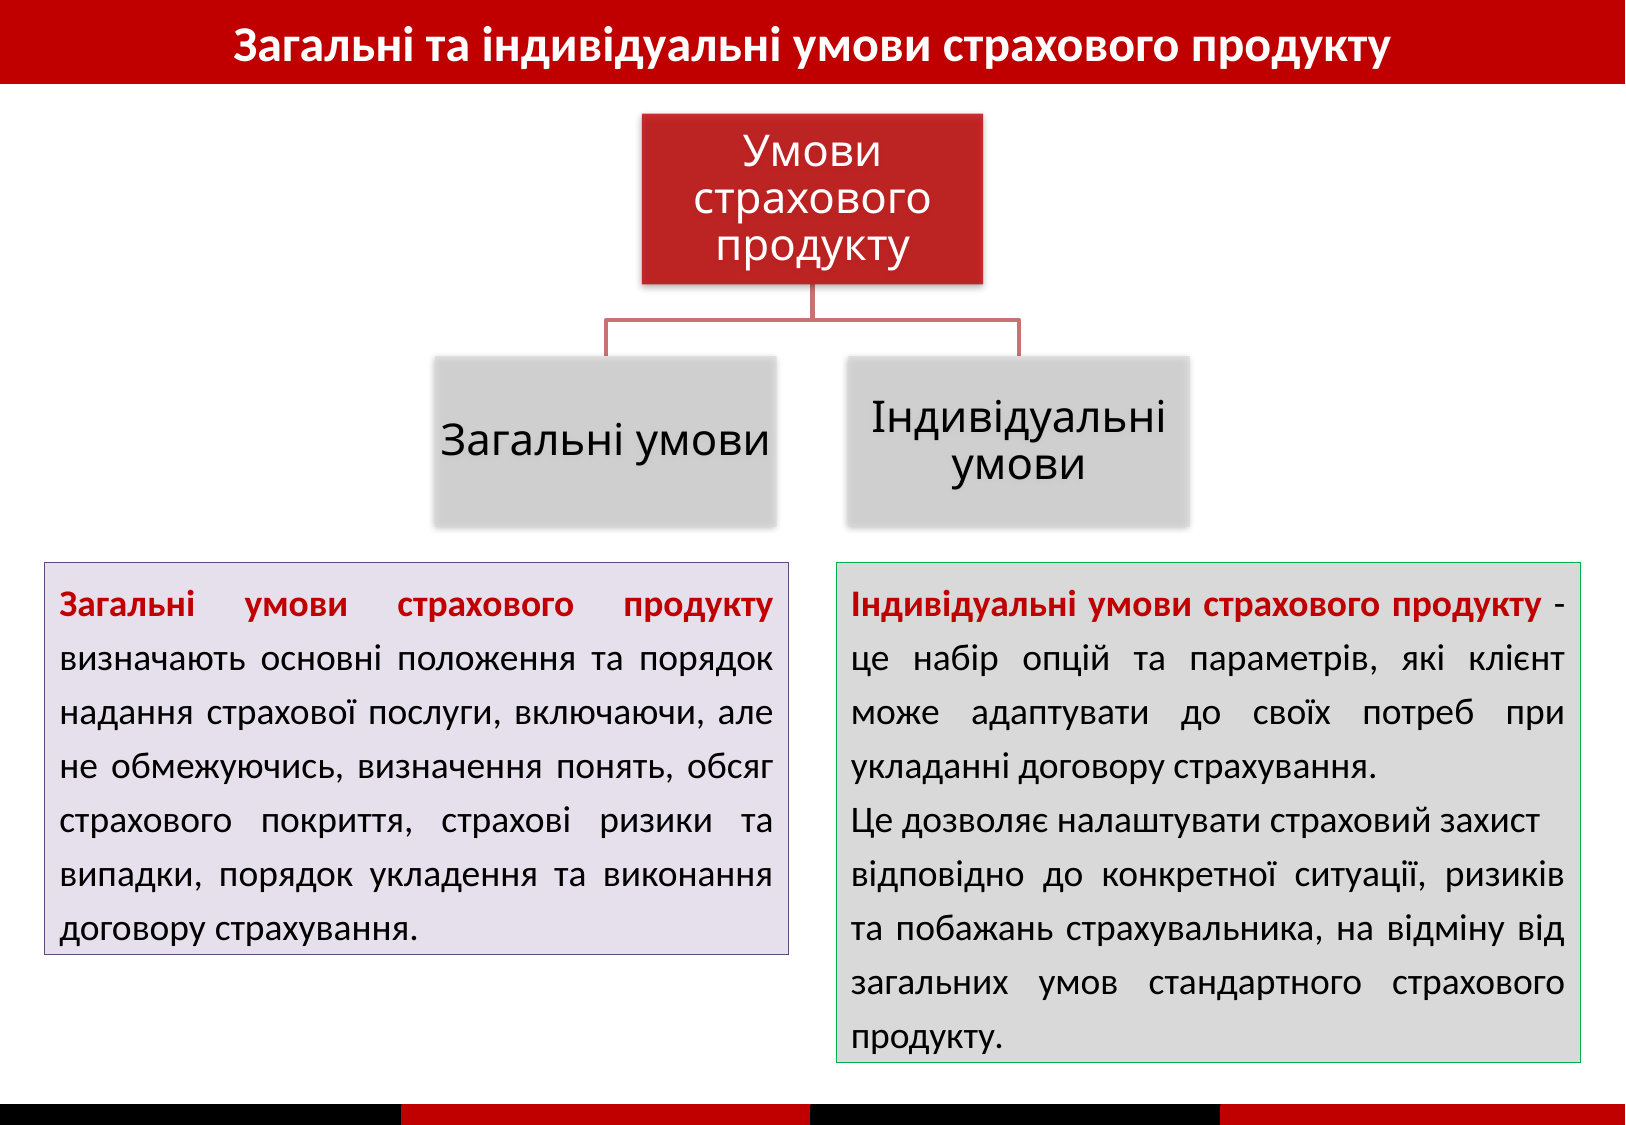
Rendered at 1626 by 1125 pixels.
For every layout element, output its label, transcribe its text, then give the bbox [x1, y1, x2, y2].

text_box Загальні та індивідуальні умови страхового продукту [0, 0, 1625, 84]
text_box Індивідуальні умови страхового продукту - це набір опцій та параметрів, які клієнт може адаптувати до своїх потреб при укладанні договору страхування. Це дозволяє налаштувати страховий захист відповідно до конкретної ситуації, ризиків та побажань страхувальника, на відміну від загальних умов стандартного страхового продукту. [836, 562, 1581, 1063]
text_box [0, 1105, 1625, 1125]
text_box Загальні умови страхового продукту визначають основні положення та порядок надання страхової послуги, включаючи, але не обмежуючись, визначення понять, обсяг страхового покриття, страхові ризики та випадки, порядок укладення та виконання договору страхування. [44, 562, 789, 955]
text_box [416, 113, 1209, 528]
